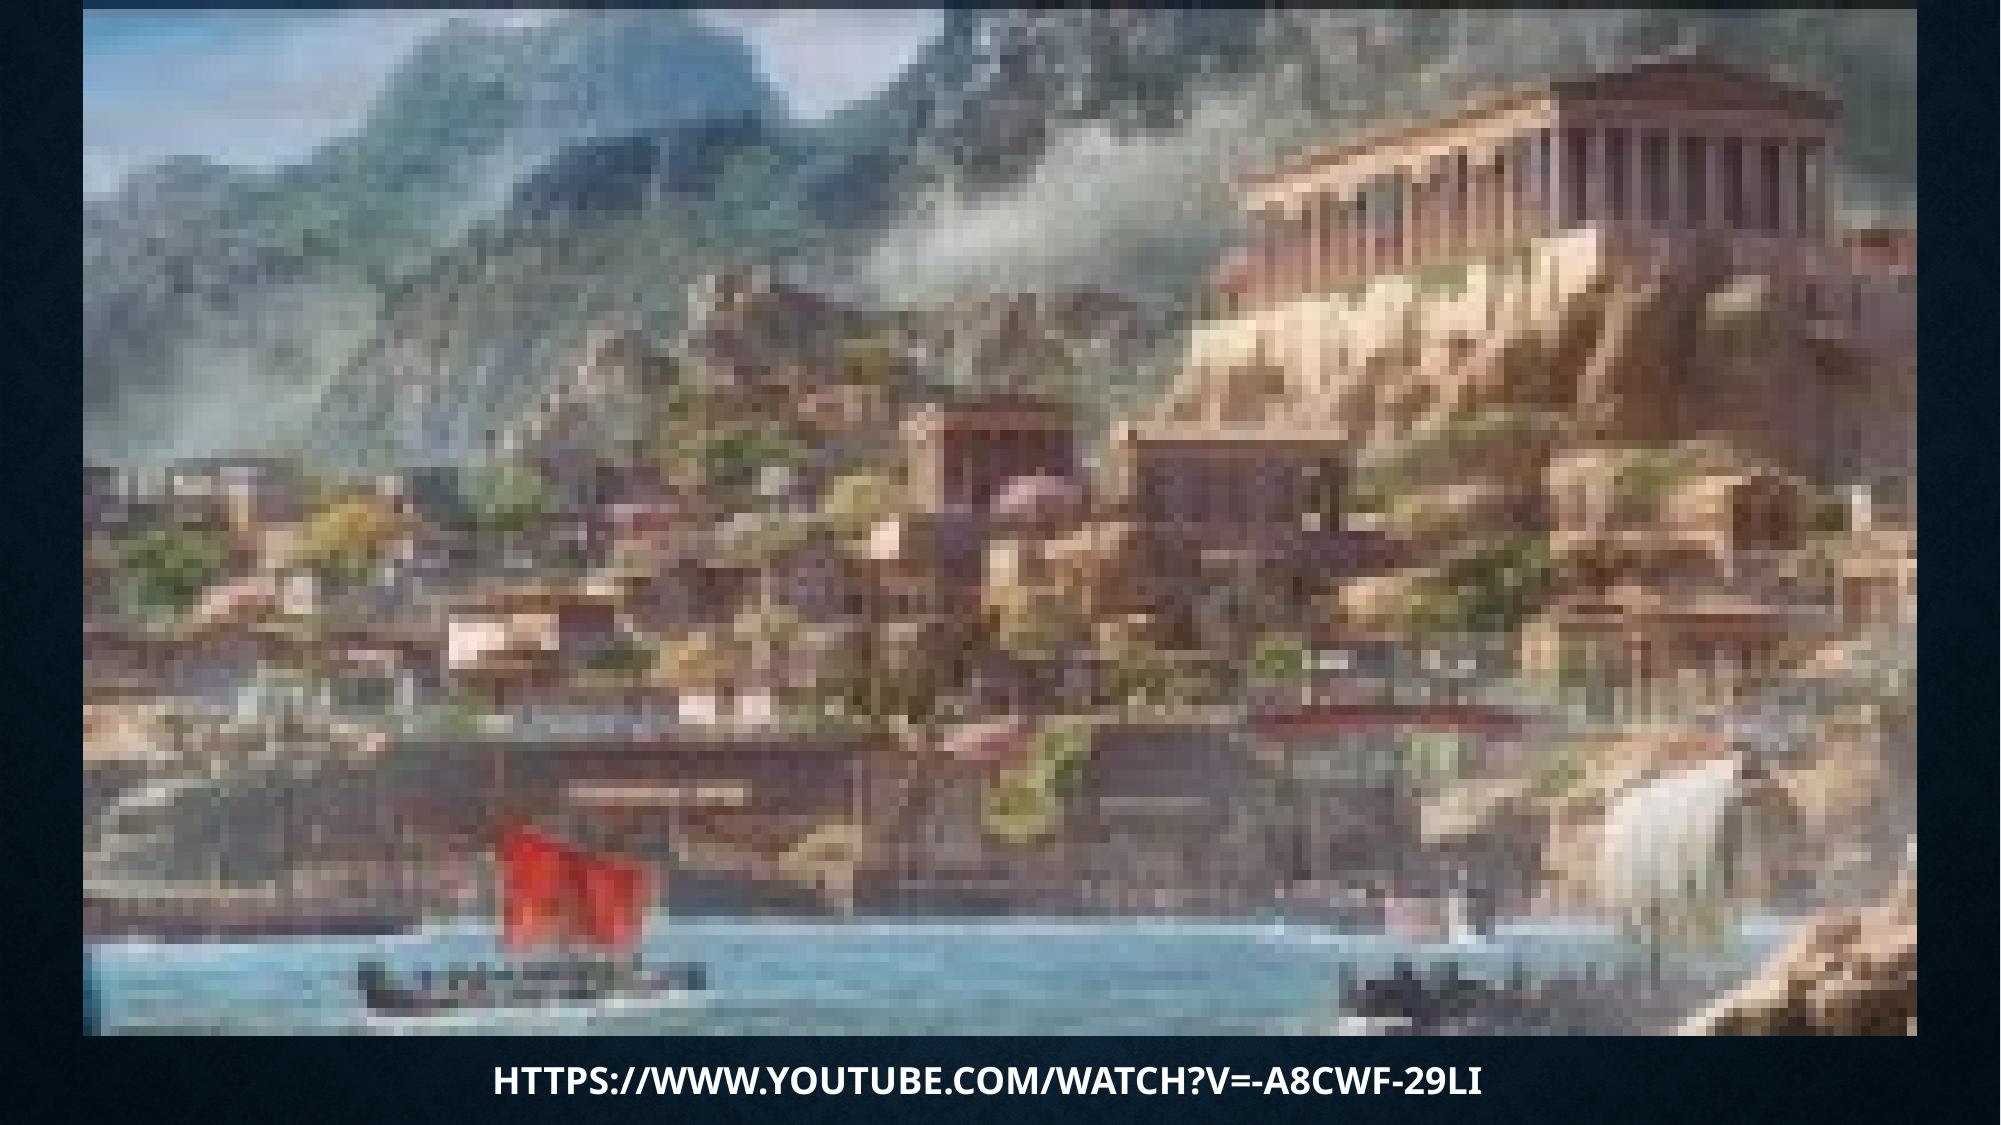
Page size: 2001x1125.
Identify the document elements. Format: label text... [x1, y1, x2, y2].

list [82, 0, 1918, 1037]
title https://www.youtube.com/watch?v=-a8cWF-29lI [138, 1049, 1837, 1125]
